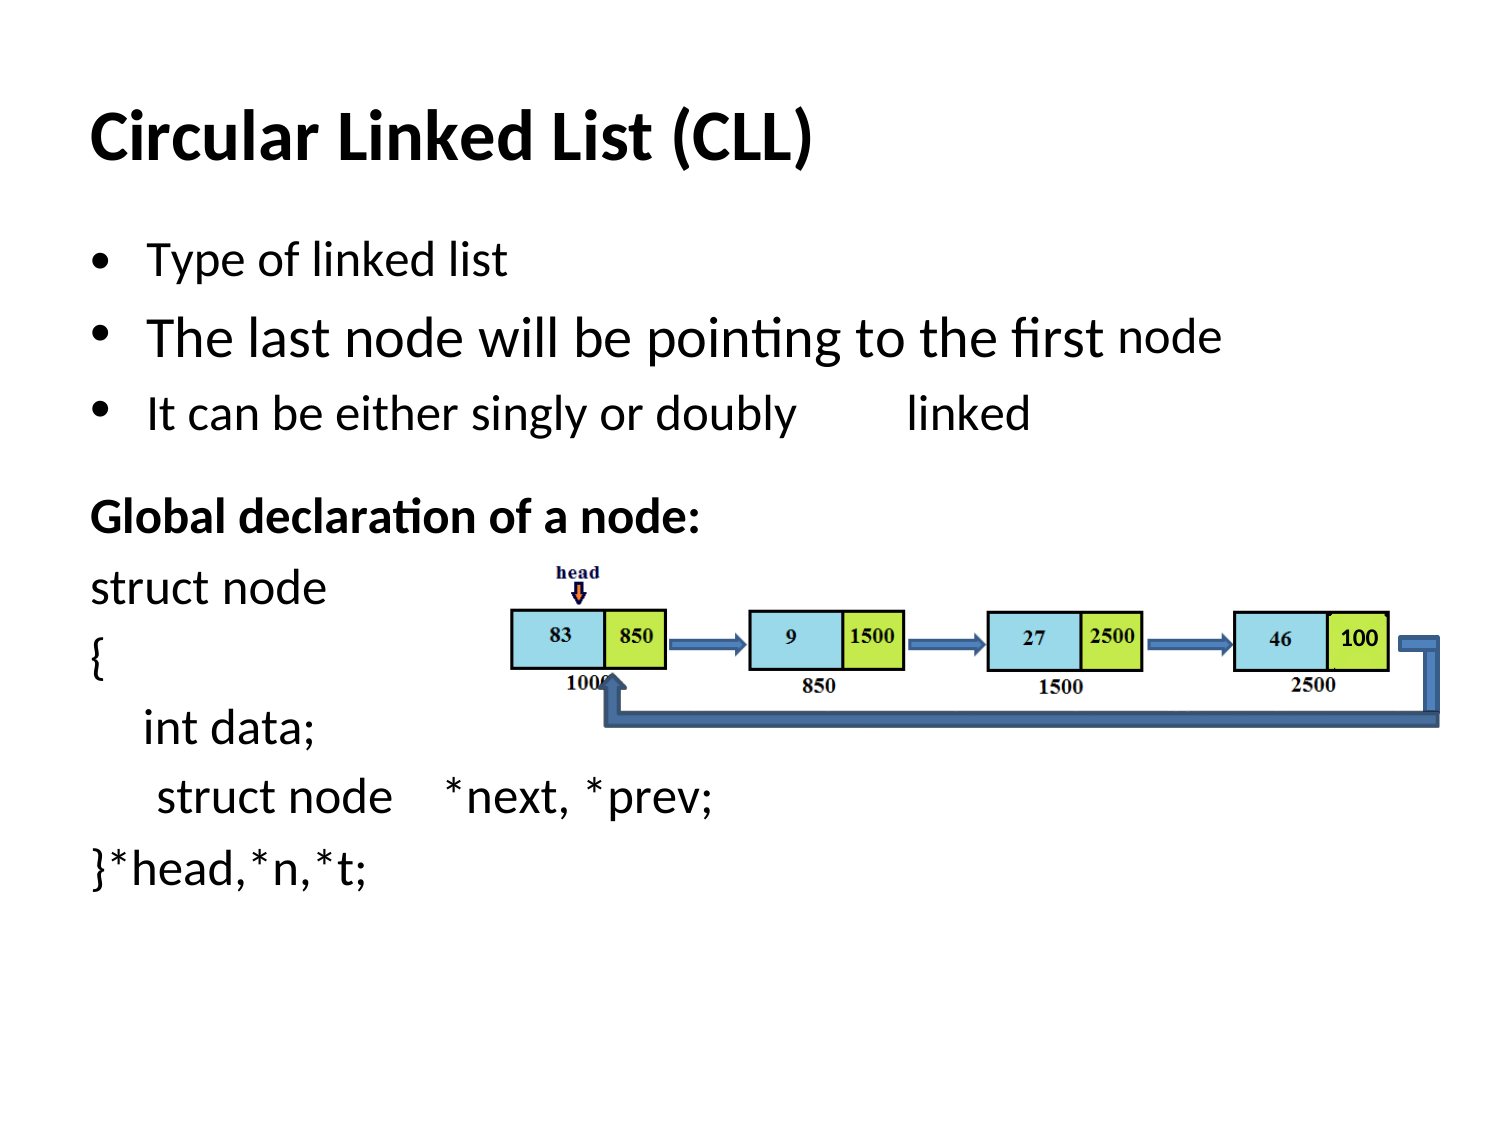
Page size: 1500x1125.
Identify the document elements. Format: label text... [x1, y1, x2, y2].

text_box [803, 562, 1397, 672]
text_box struct node }*head,*n,*t; [87, 771, 439, 904]
text_box It can be either singly or doubly [144, 388, 904, 451]
text_box [803, 672, 1440, 728]
text_box [1400, 637, 1438, 650]
text_box Circular Linked List (CLL) [87, 102, 934, 190]
text_box Type of linked list The last node will be pointing to the first [144, 234, 1115, 374]
text_box 100 [1338, 623, 1391, 657]
text_box node [1115, 311, 1250, 374]
text_box Global declaration of a node: struct node { int data; [87, 491, 803, 764]
text_box *next, *prev; [439, 771, 763, 834]
text_box linked [904, 388, 1059, 451]
text_box • • • [87, 230, 122, 448]
text_box [1400, 650, 1425, 713]
text_box [1425, 650, 1438, 713]
